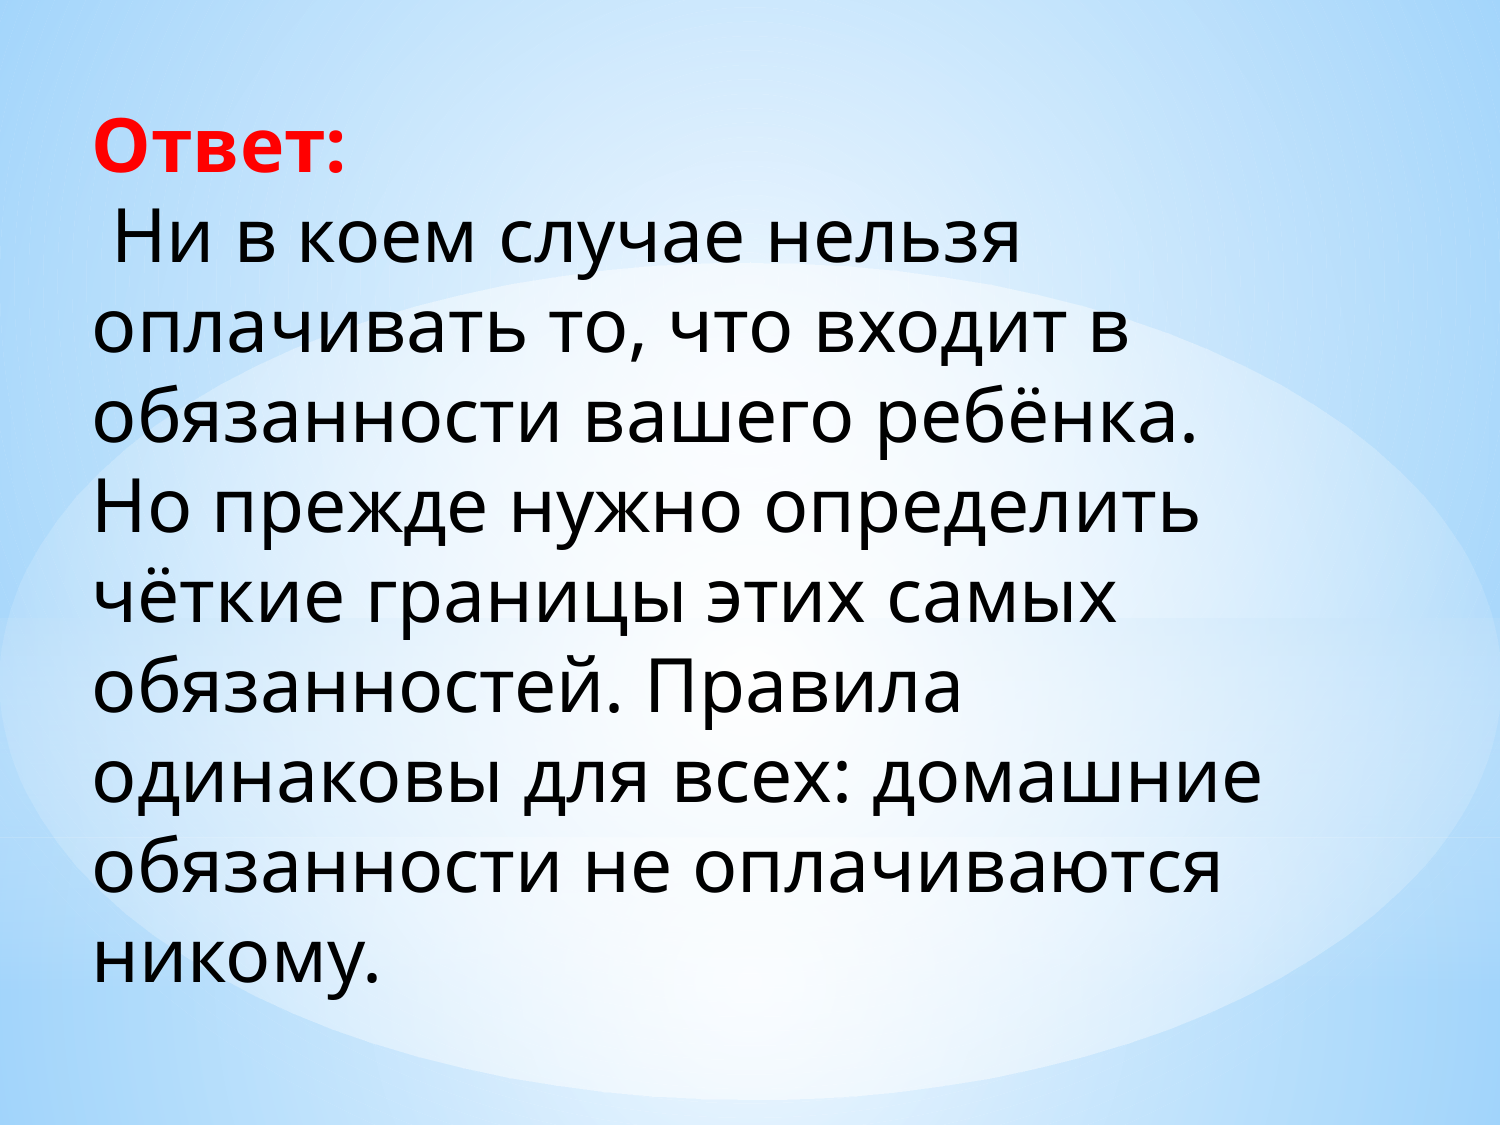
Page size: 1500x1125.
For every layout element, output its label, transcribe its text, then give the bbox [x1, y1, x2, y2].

title Ответ: Ни в коем случае нельзя оплачивать то, что входит в обязанности вашего ребёнка. Но прежде нужно определить чёткие границы этих самых обязанностей. Правила одинаковы для всех: домашние обязанности не оплачиваются никому. [76, 90, 1363, 1012]
